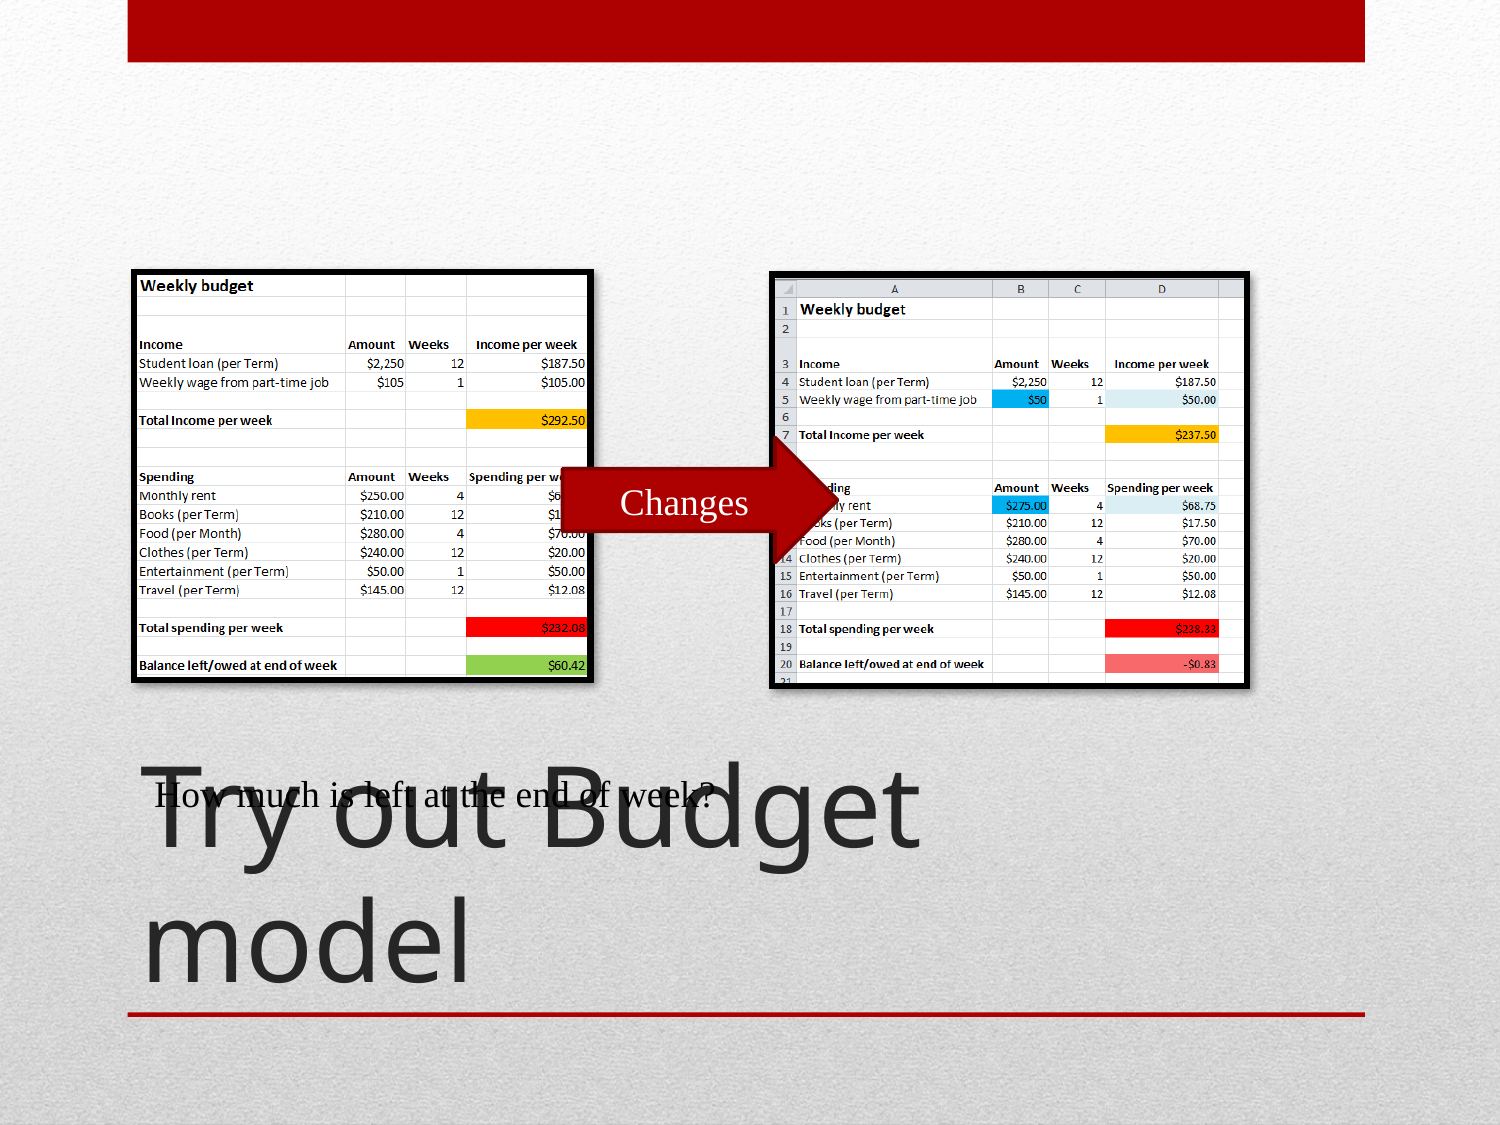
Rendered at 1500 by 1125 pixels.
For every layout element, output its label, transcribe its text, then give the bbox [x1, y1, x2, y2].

picture [774, 276, 1245, 684]
text_box Changes [592, 466, 769, 534]
title Try out Budget model [125, 750, 1238, 1013]
picture [136, 274, 589, 678]
text_box How much is left at the end of week? [139, 762, 732, 823]
